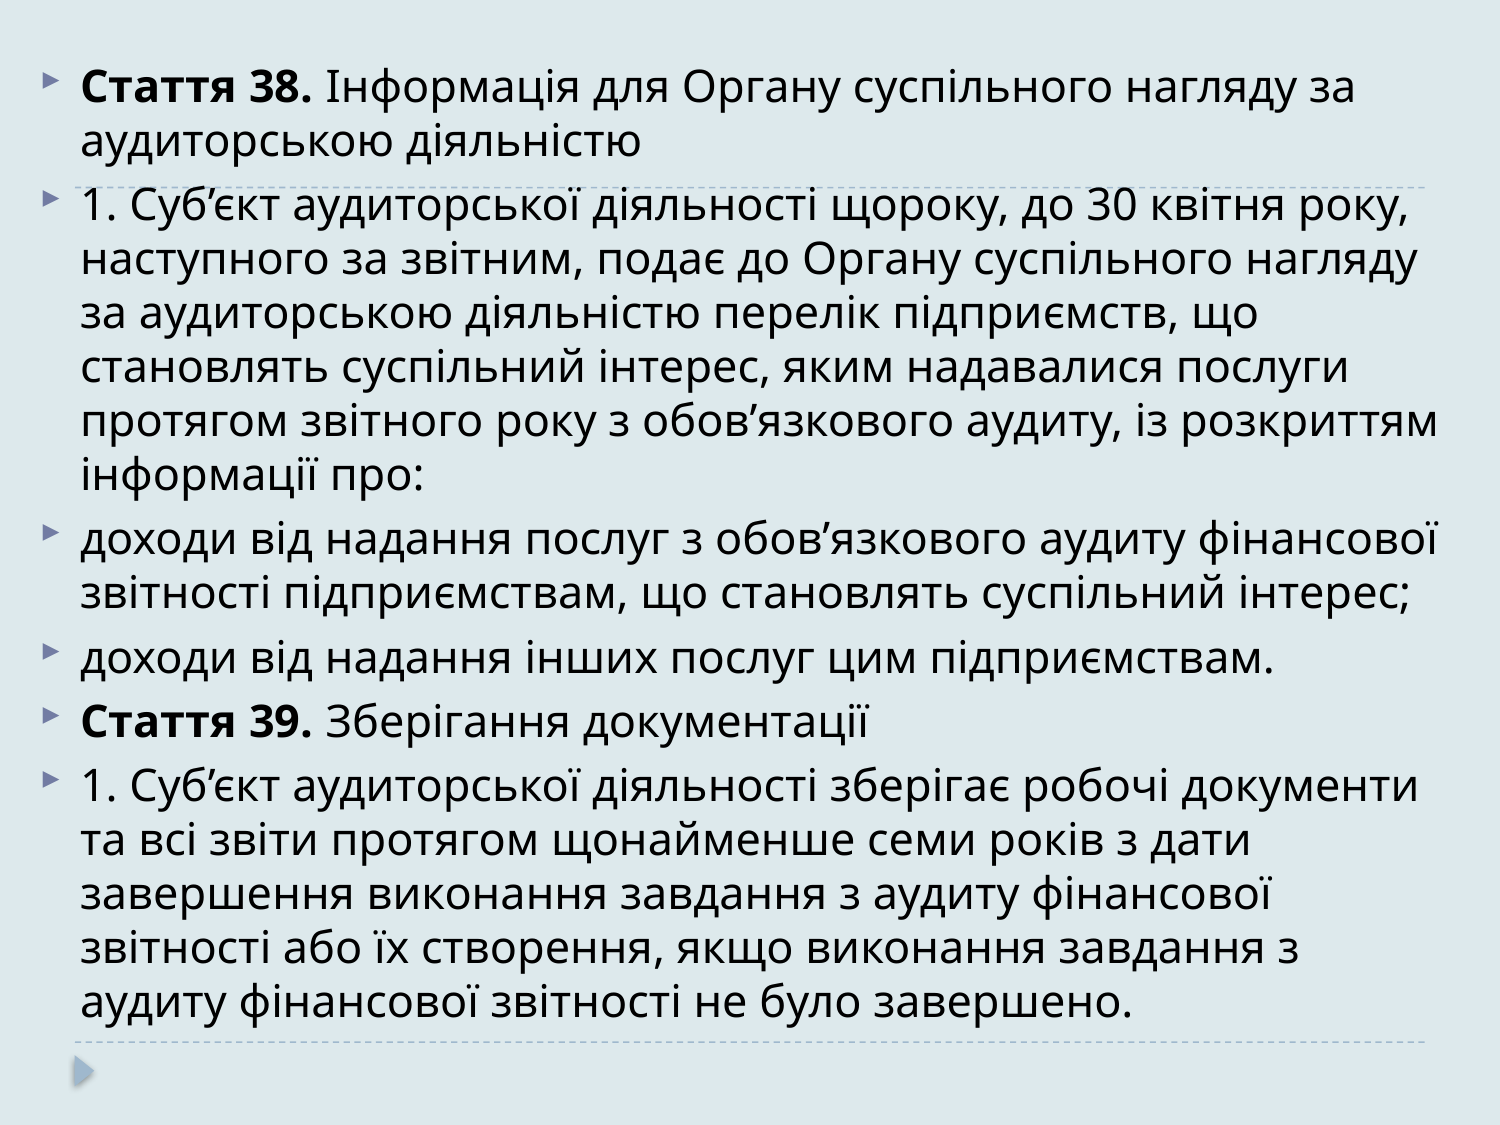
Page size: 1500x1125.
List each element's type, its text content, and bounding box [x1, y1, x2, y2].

list Стаття 38. Інформація для Органу суспільного нагляду за аудиторською діяльністю 1. Суб’єкт аудиторської діяльності щороку, до 30 квітня року, наступного за звітним, подає до Органу суспільного нагляду за аудиторською діяльністю перелік підприємств, що становлять суспільний інтерес, яким надавалися послуги протягом звітного року з обов’язкового аудиту, із розкриттям інформації про: доходи від надання послуг з обов’язкового аудиту фінансової звітності підприємствам, що становлять суспільний інтерес; доходи від надання інших послуг цим підприємствам. Стаття 39. Зберігання документації 1. Суб’єкт аудиторської діяльності зберігає робочі документи та всі звіти протягом щонайменше семи років з дати завершення виконання завдання з аудиту фінансової звітності або їх створення, якщо виконання завдання з аудиту фінансової звітності не було завершено. [24, 50, 1463, 1088]
